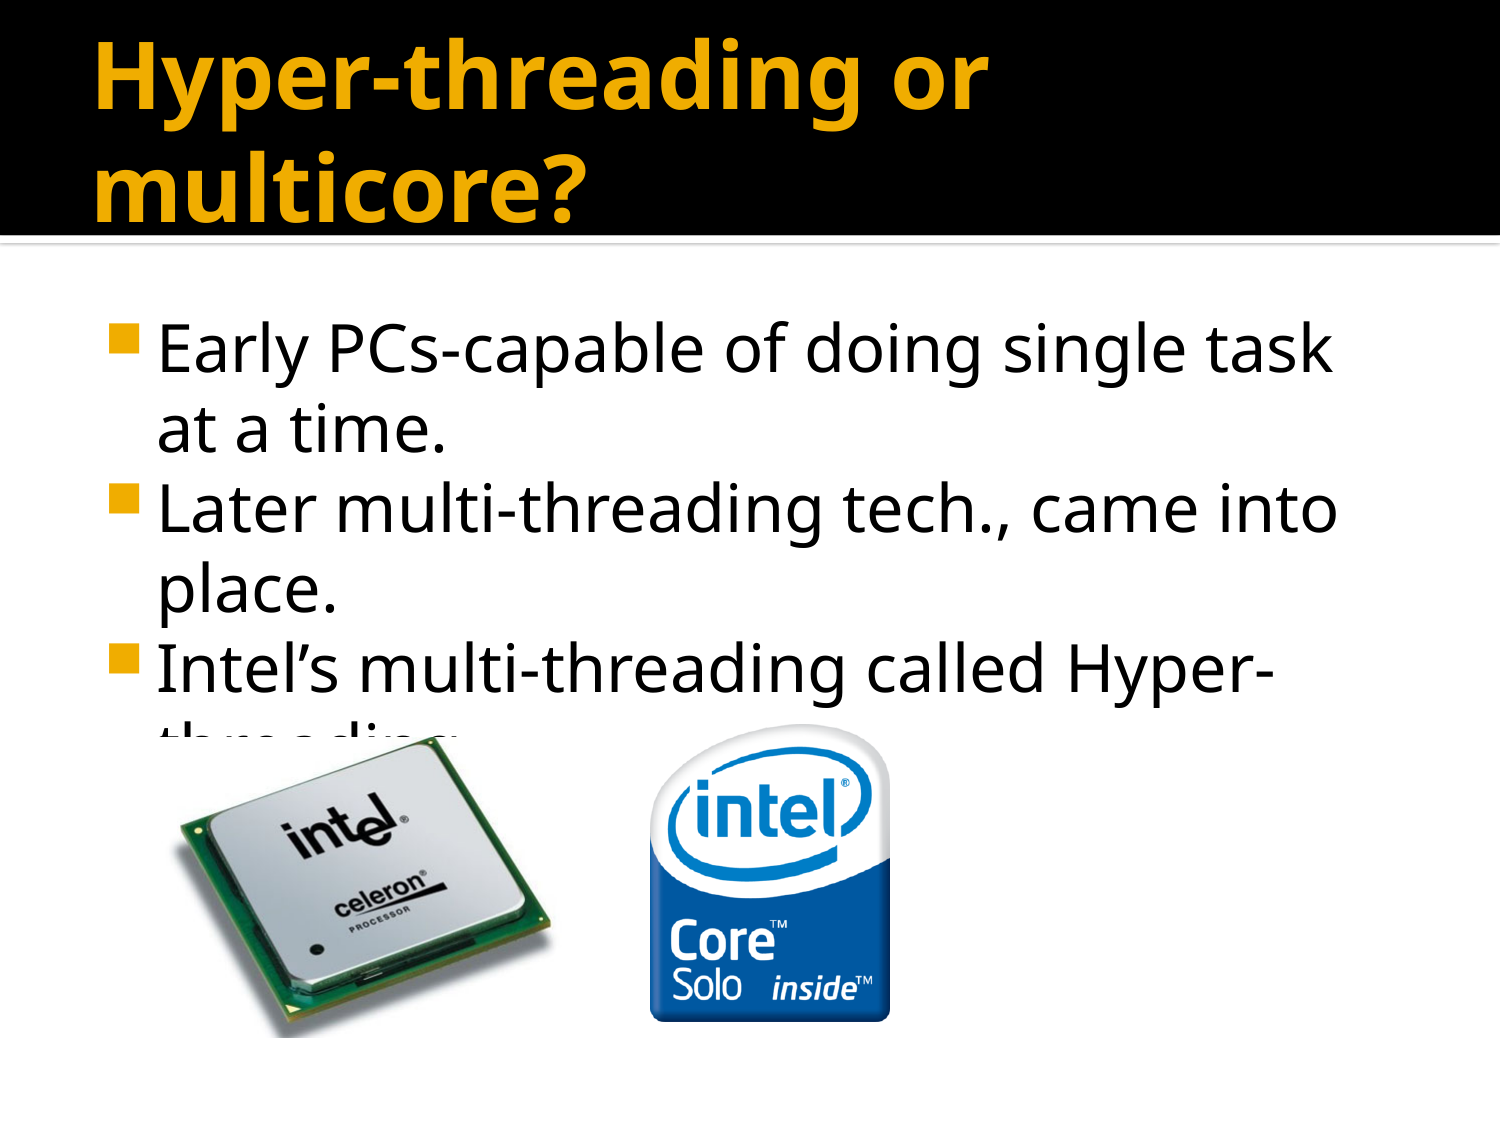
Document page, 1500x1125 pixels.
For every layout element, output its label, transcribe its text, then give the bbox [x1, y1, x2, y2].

list Early PCs-capable of doing single task at a time. Later multi-threading tech., came into place. Intel’s multi-threading called Hyper-threading. [75, 291, 1425, 1050]
picture [649, 724, 890, 1022]
picture [137, 737, 588, 1038]
title Hyper-threading or multicore? [75, 25, 1425, 231]
